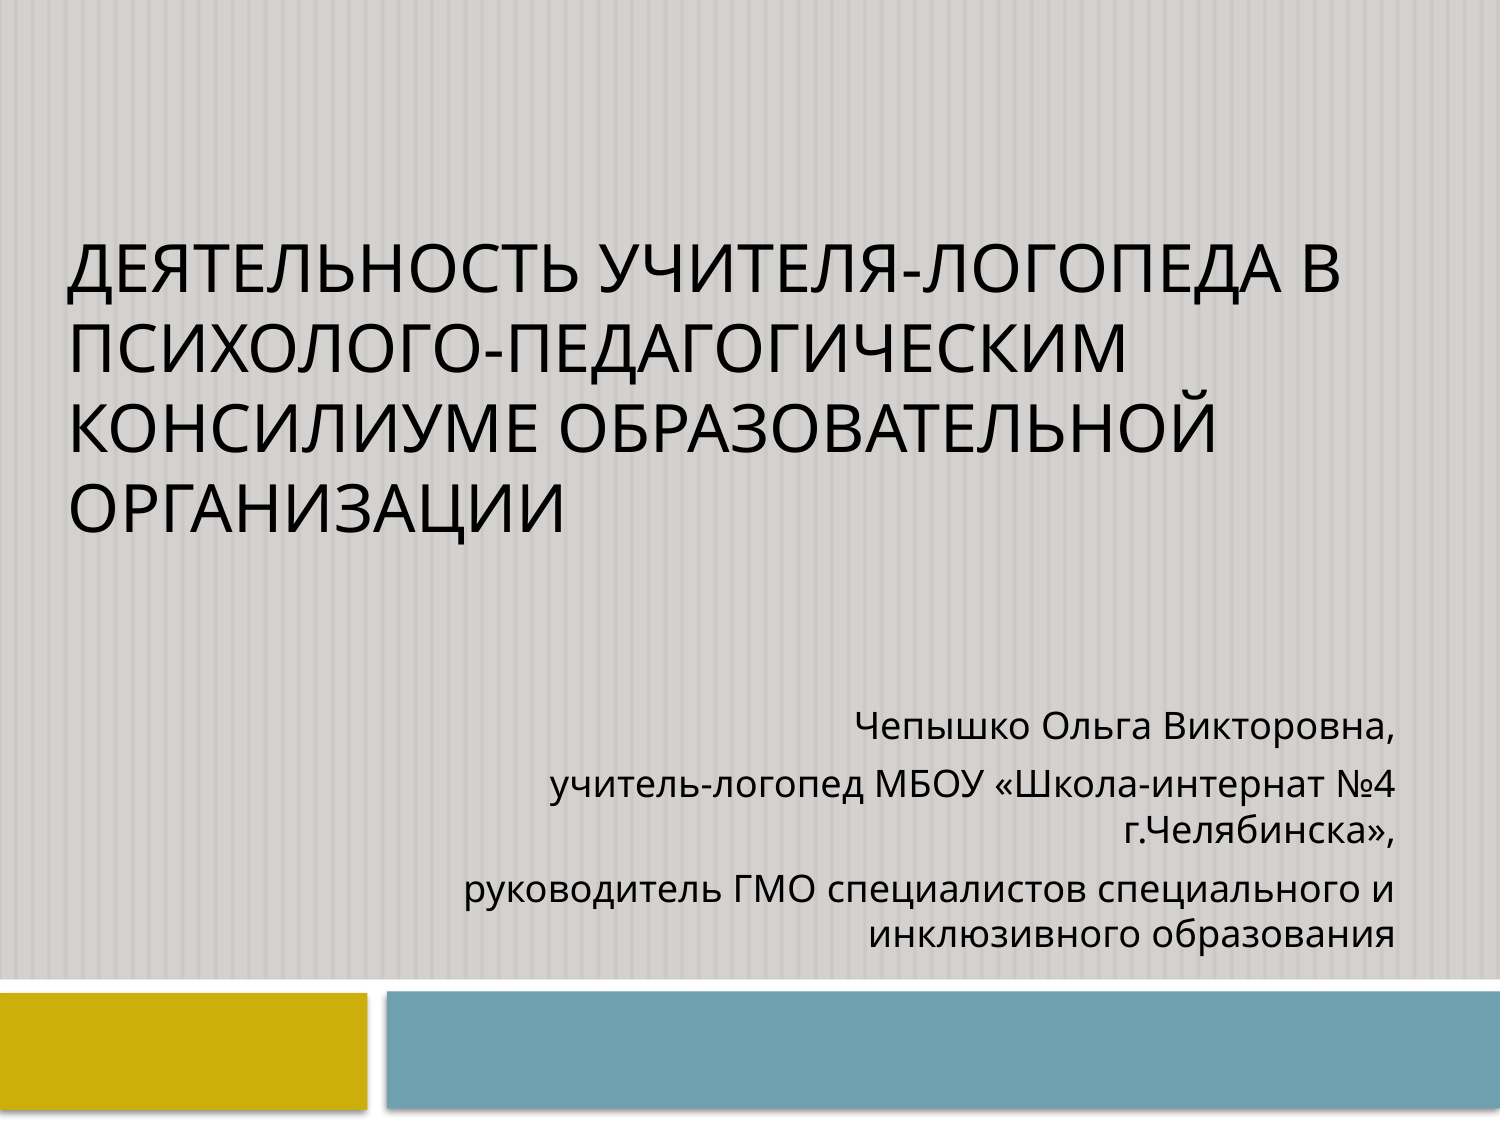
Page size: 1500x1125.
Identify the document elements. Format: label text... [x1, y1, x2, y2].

title Деятельность учителя-логопеда в психолого-педагогическим консилиуме образовательной организации [53, 90, 1447, 634]
subtitle Чепышко Ольга Викторовна, учитель-логопед МБОУ «Школа-интернат №4 г.Челябинска», руководитель ГМО специалистов специального и инклюзивного образования [253, 692, 1412, 965]
